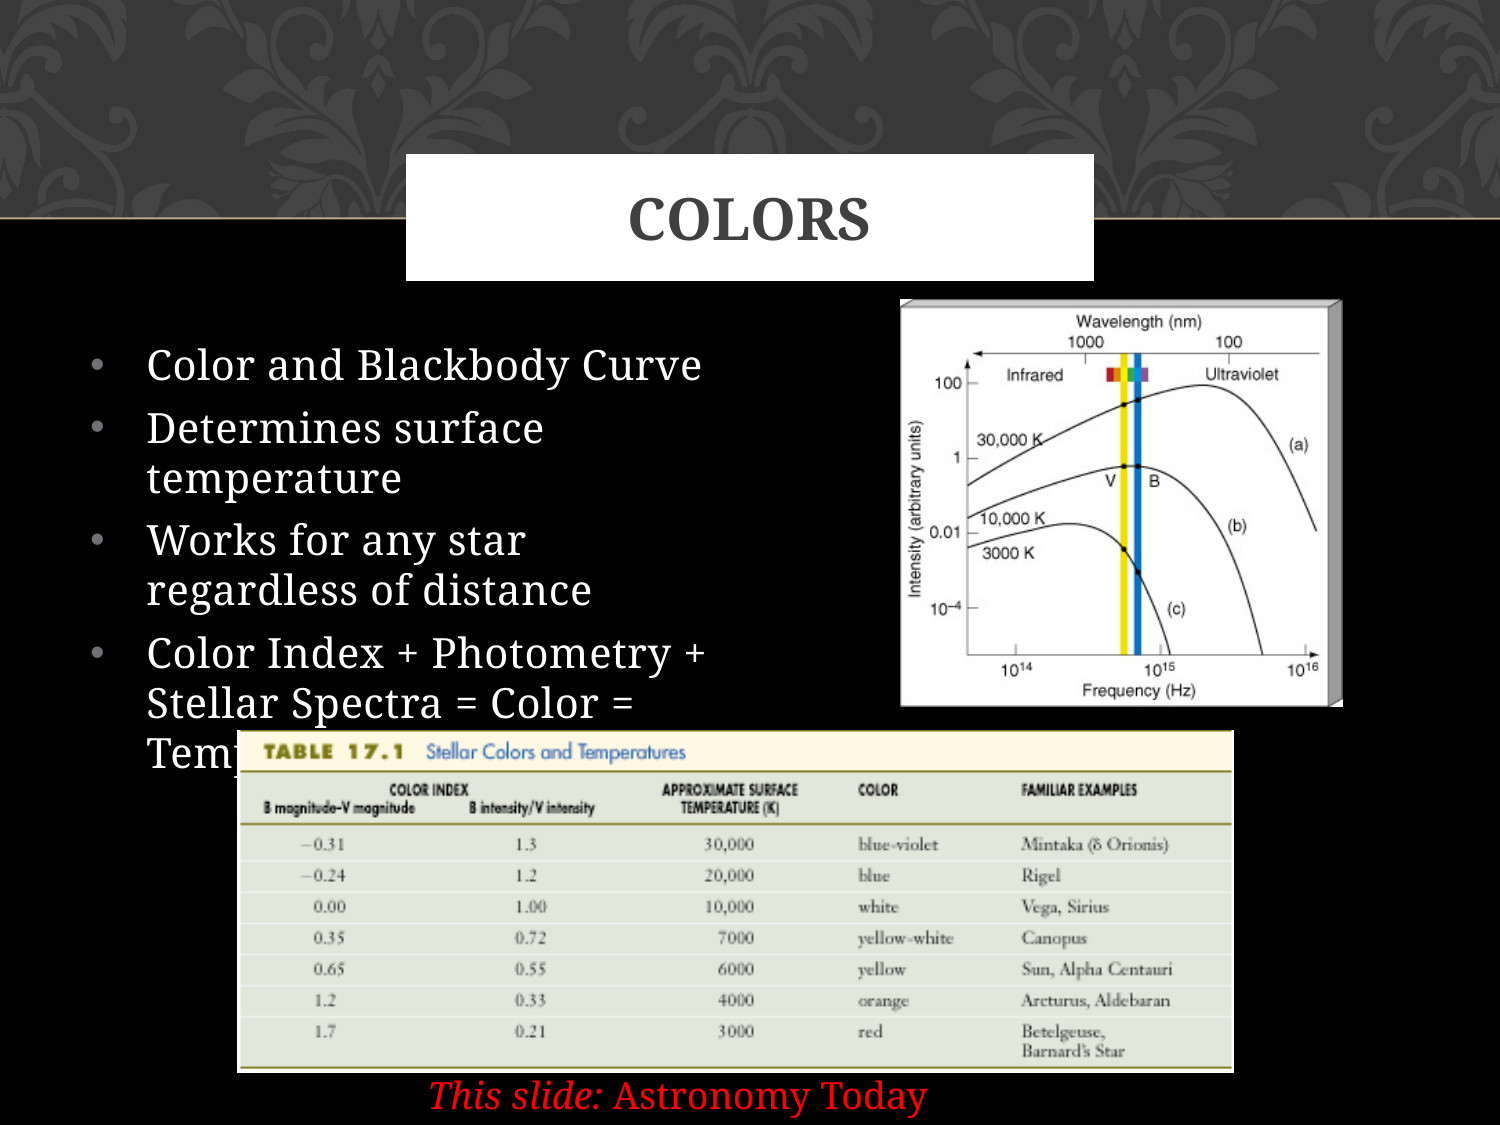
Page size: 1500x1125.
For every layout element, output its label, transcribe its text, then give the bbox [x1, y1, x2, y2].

title Colors [406, 154, 1094, 281]
picture [237, 730, 1234, 1073]
text_box This slide: Astronomy Today textbook [412, 1086, 1025, 1125]
picture [899, 299, 1343, 707]
list Color and Blackbody Curve Determines surface temperature Works for any star regardless of distance Color Index + Photometry + Stellar Spectra = Color = Temperature [75, 331, 744, 1000]
